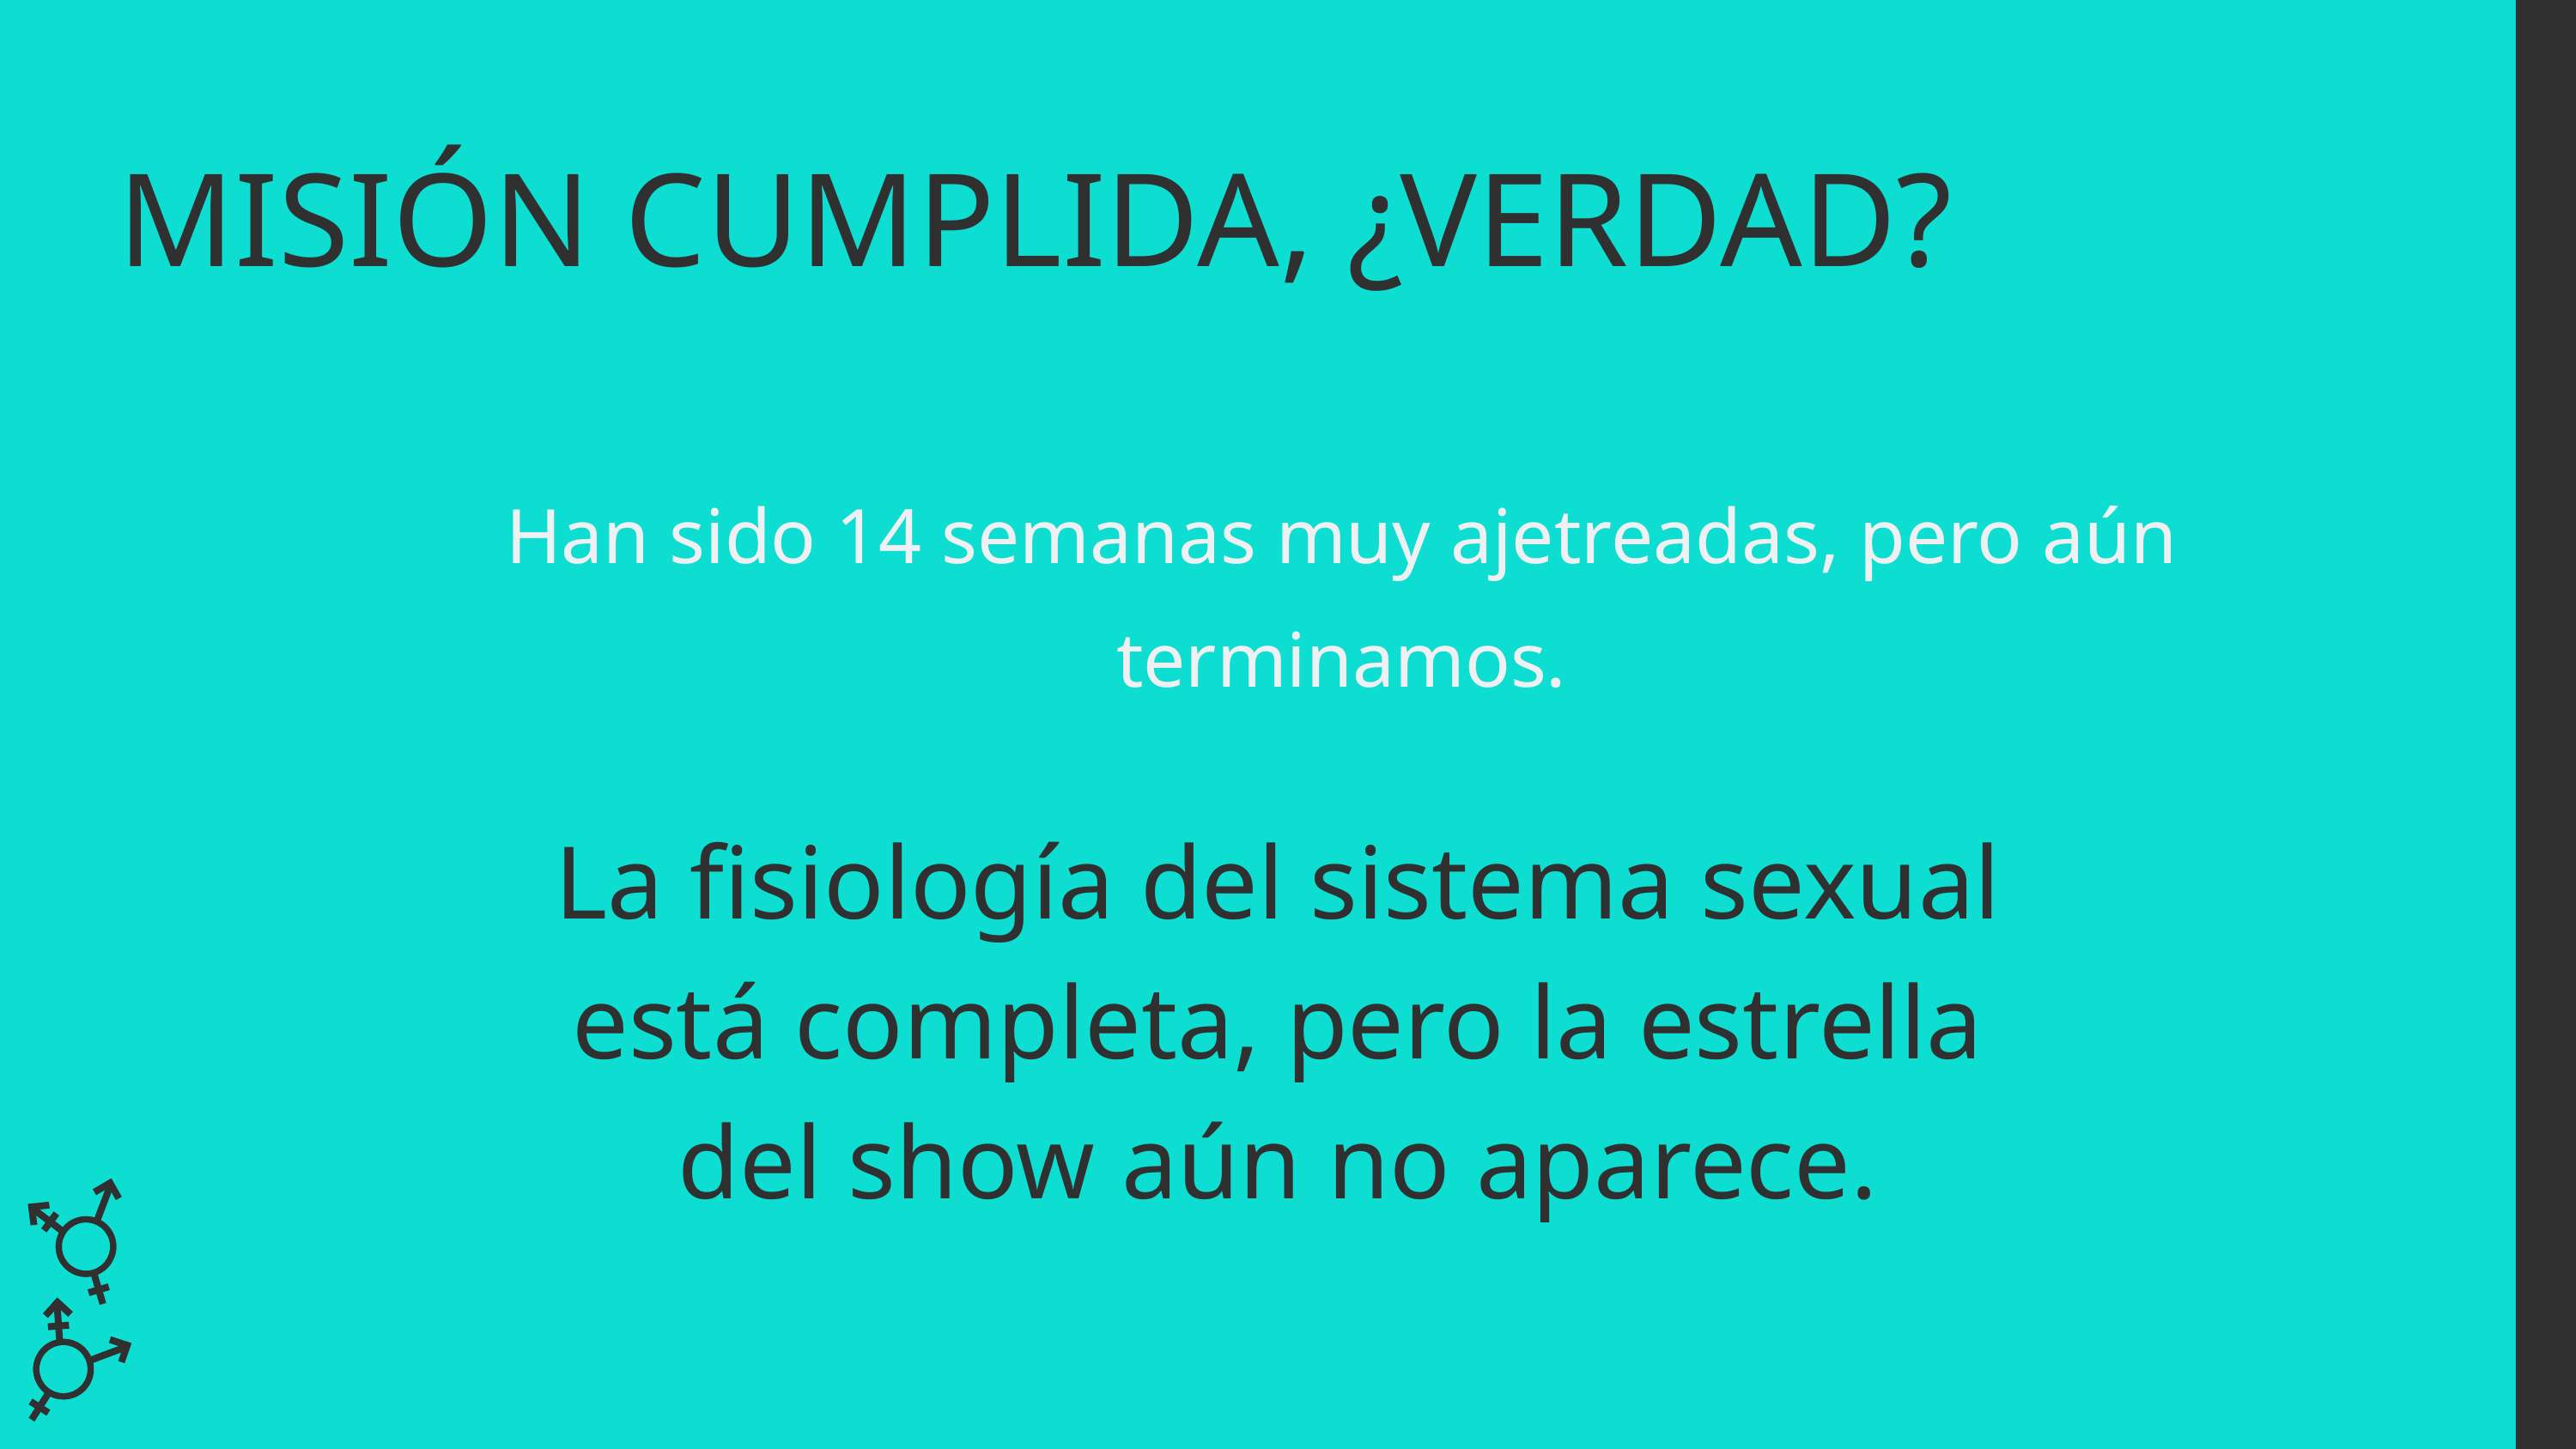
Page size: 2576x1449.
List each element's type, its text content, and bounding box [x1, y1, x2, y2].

text_box [2515, 0, 2576, 1449]
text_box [1, 1276, 145, 1426]
text_box MISIÓN CUMPLIDA, ¿VERDAD? [118, 163, 2405, 293]
text_box La fisiología del sistema sexual está completa, pero la estrella del show aún no aparece. [503, 798, 2053, 1220]
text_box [6, 1152, 151, 1302]
text_box Han sido 14 semanas muy ajetreadas, pero aún terminamos. [332, 454, 2351, 703]
